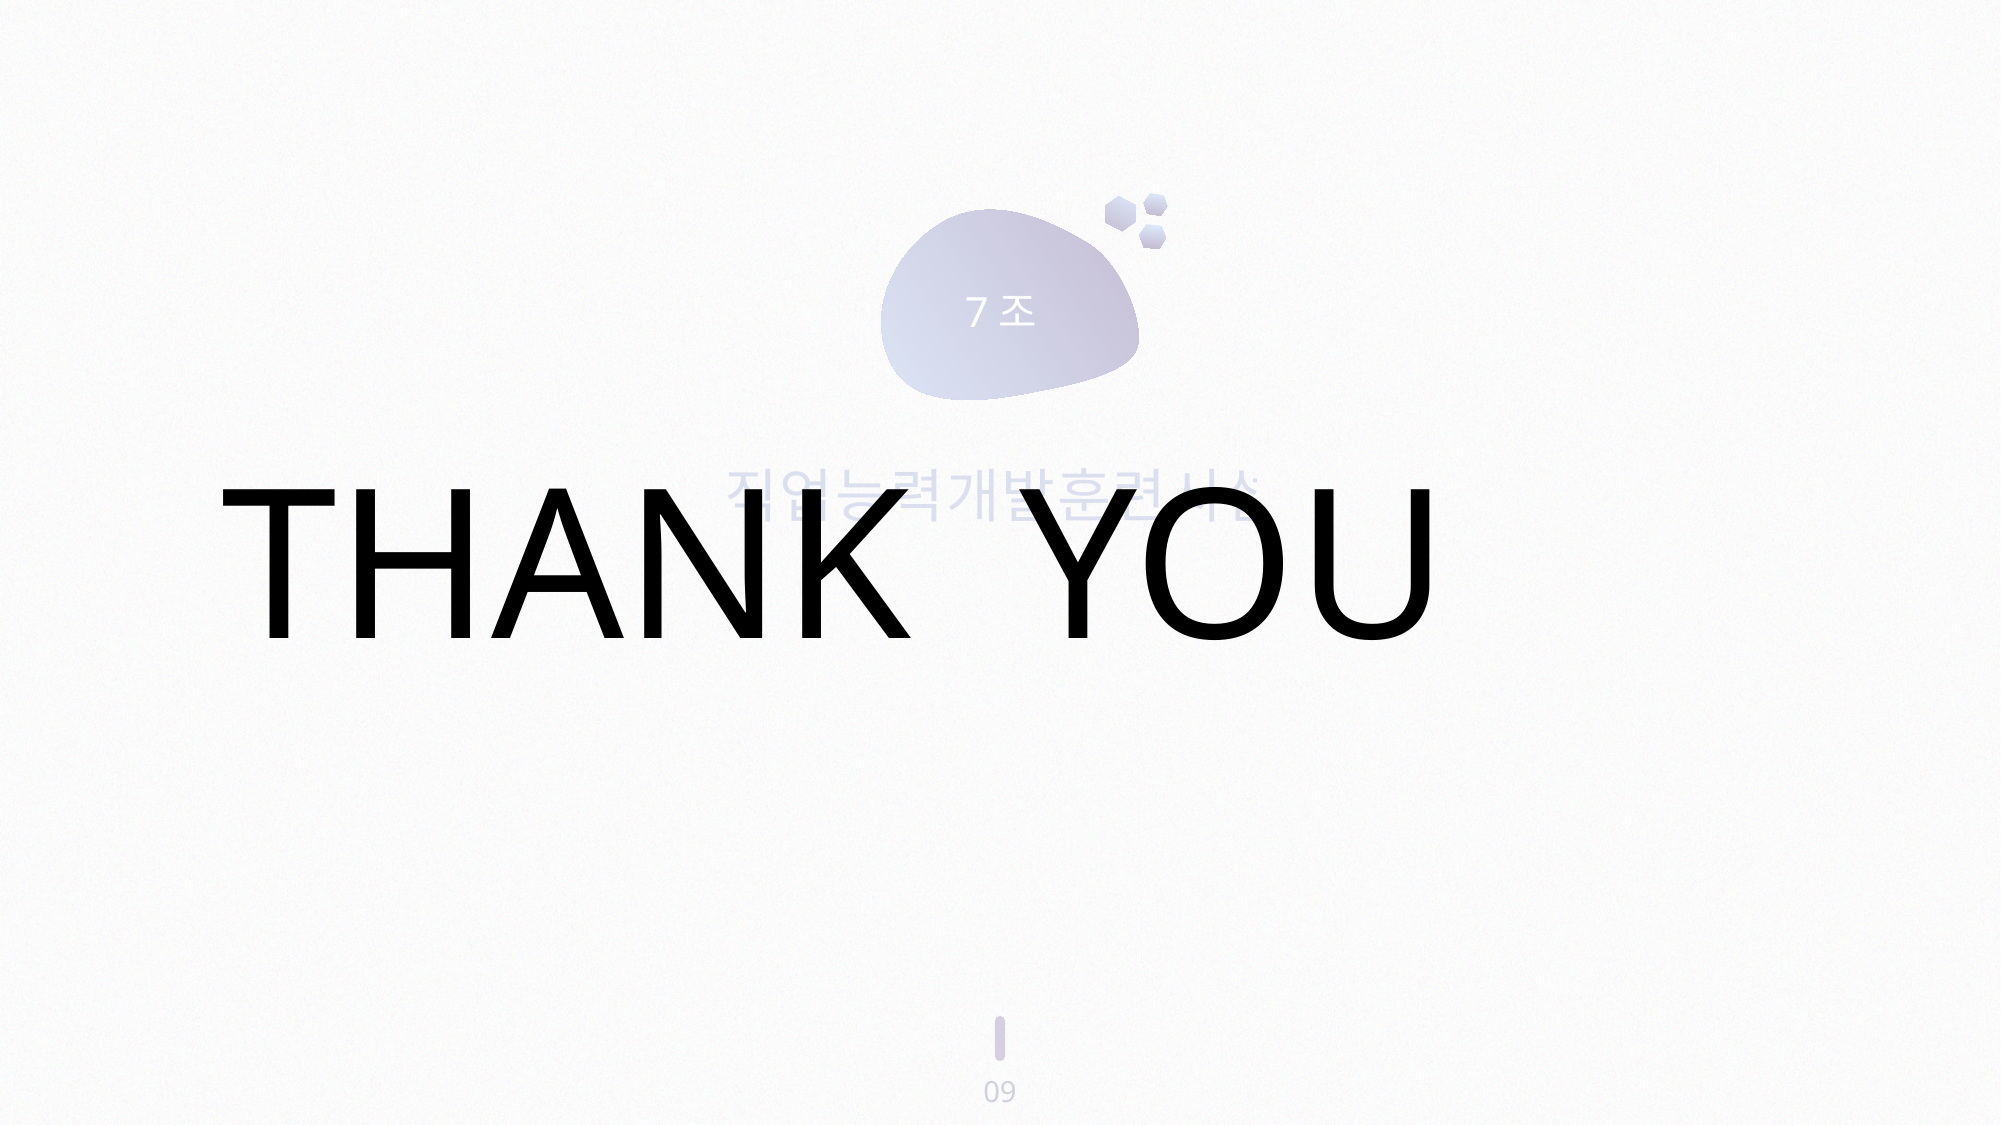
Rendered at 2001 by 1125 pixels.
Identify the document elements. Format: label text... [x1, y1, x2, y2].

text_box THANK YOU [206, 423, 1794, 688]
text_box [0, 0, 2000, 1125]
